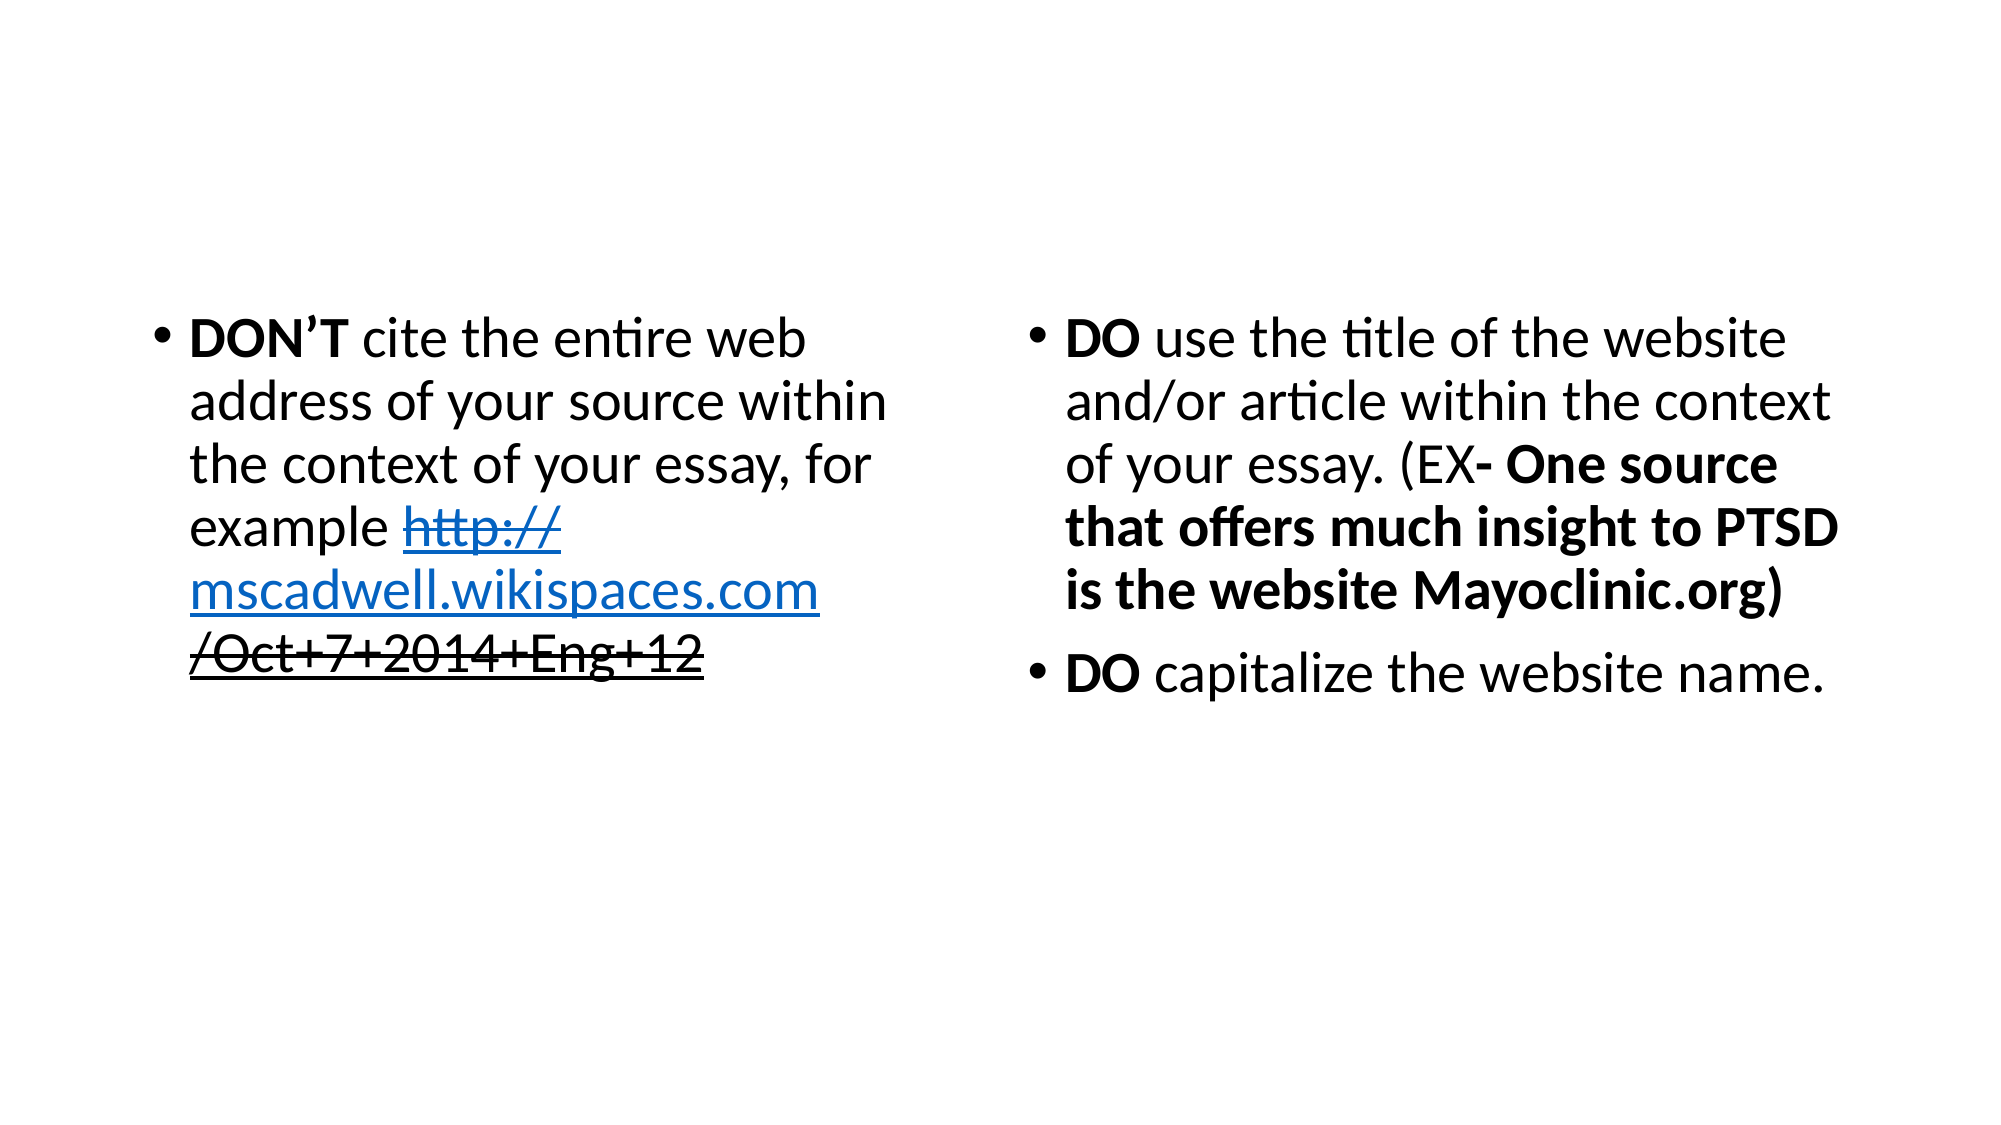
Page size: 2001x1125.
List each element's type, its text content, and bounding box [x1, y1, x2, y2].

list DO use the title of the website and/or article within the context of your essay. (EX- One source that offers much insight to PTSD is the website Mayoclinic.org) DO capitalize the website name. [1012, 299, 1863, 1014]
list DON’T cite the entire web address of your source within the context of your essay, for example http://mscadwell.wikispaces.com/Oct+7+2014+Eng+12 [137, 299, 988, 1014]
